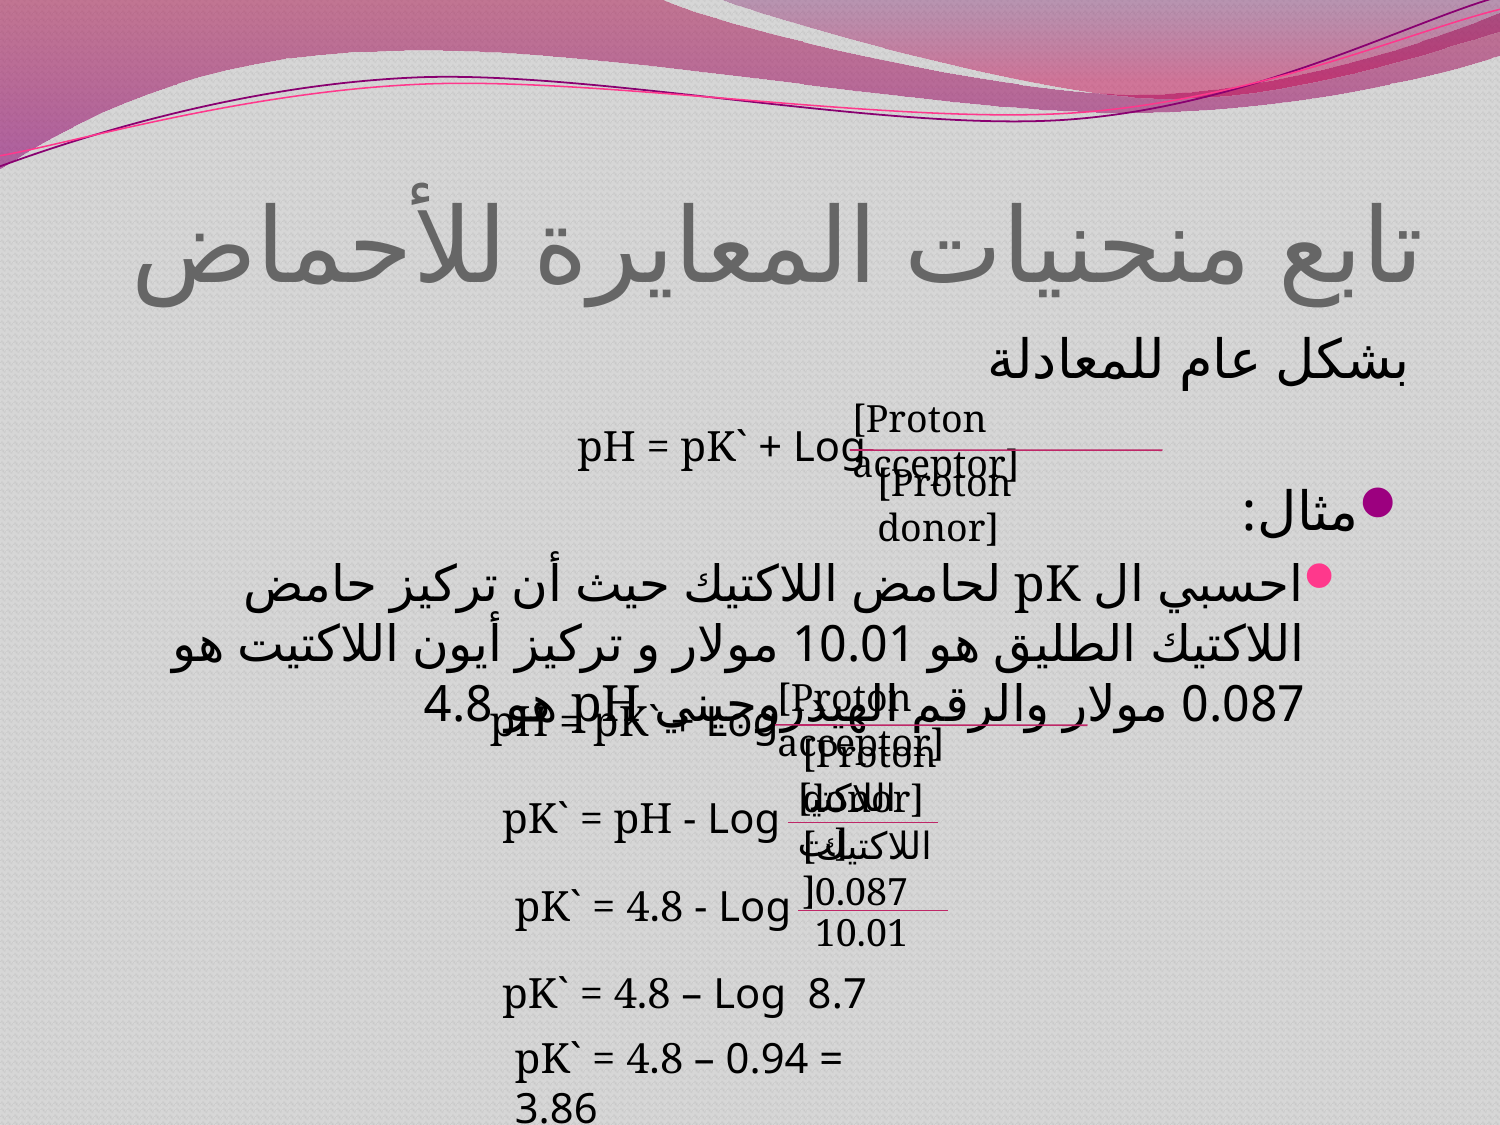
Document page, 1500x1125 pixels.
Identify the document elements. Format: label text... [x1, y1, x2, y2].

text_box pH = pK` + Log [562, 412, 837, 478]
list بشكل عام للمعادلة مثال: احسبي ال pK لحامض اللاكتيك حيث أن تركيز حامض اللاكتيك الطليق هو 10.01 مولار و تركيز أيون اللاكتيت هو 0.087 مولار والرقم الهيدروجيني pH هو 4.8 [75, 317, 1425, 1038]
text_box pK` = 4.8 – 0.94 = 3.86 [499, 1024, 950, 1125]
text_box 0.087 [799, 860, 938, 901]
text_box [Proton donor] [787, 736, 1075, 828]
text_box pH = pK` + Log [474, 687, 762, 753]
text_box pK` = 4.8 - Log [500, 871, 799, 937]
text_box [Proton acceptor] [837, 387, 1163, 493]
text_box [اللاكتيت] [783, 766, 946, 871]
text_box pK` = pH - Log [487, 784, 783, 850]
text_box 10.01 [799, 919, 938, 962]
text_box [اللاكتيك] [787, 814, 950, 920]
title تابع منحنيات المعايرة للأحماض [75, 115, 1425, 303]
text_box [Proton acceptor] [762, 666, 1088, 772]
text_box 10.01 [799, 901, 938, 910]
text_box pK` = 4.8 – Log 8.7 [487, 959, 888, 1025]
text_box [Proton donor] [862, 460, 1150, 557]
